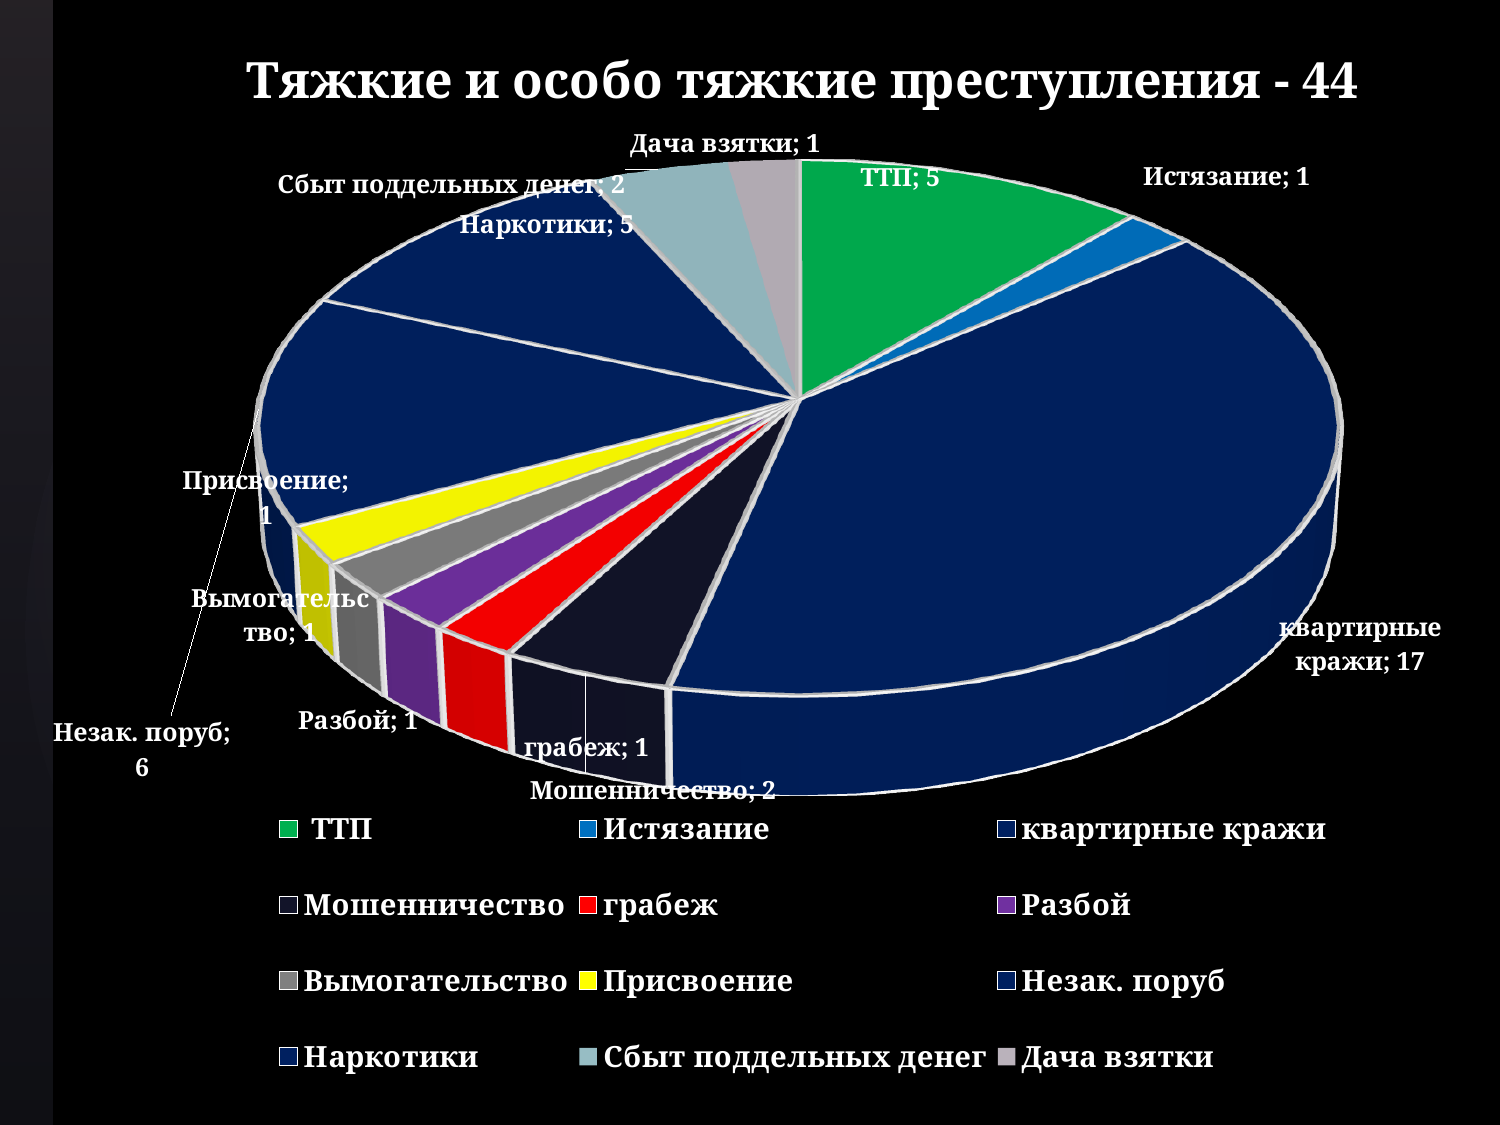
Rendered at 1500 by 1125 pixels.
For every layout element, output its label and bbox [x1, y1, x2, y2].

chart [52, 0, 1500, 1125]
